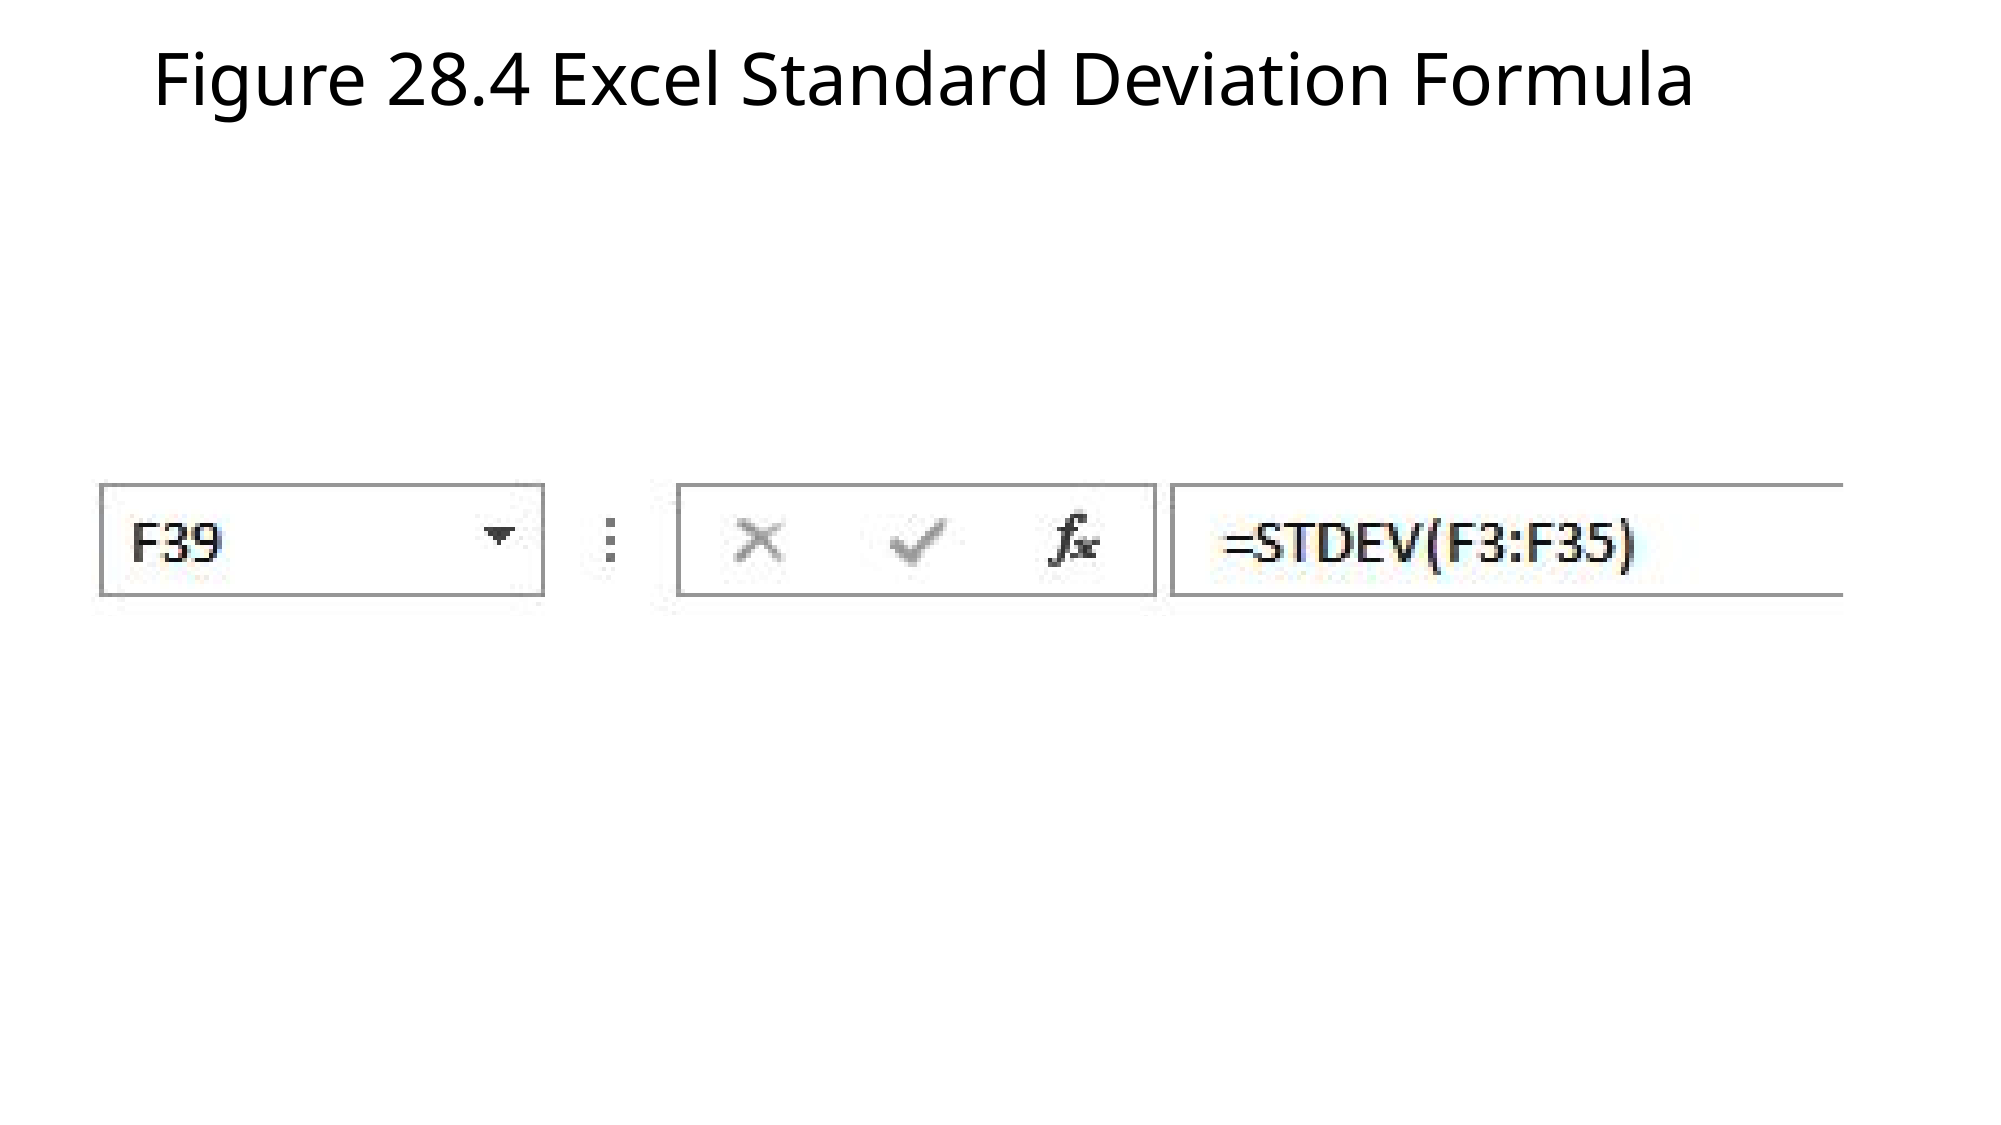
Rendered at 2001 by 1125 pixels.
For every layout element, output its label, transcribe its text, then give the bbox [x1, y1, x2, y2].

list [91, 444, 1844, 616]
title Figure 28.4 Excel Standard Deviation Formula [137, 35, 1863, 130]
